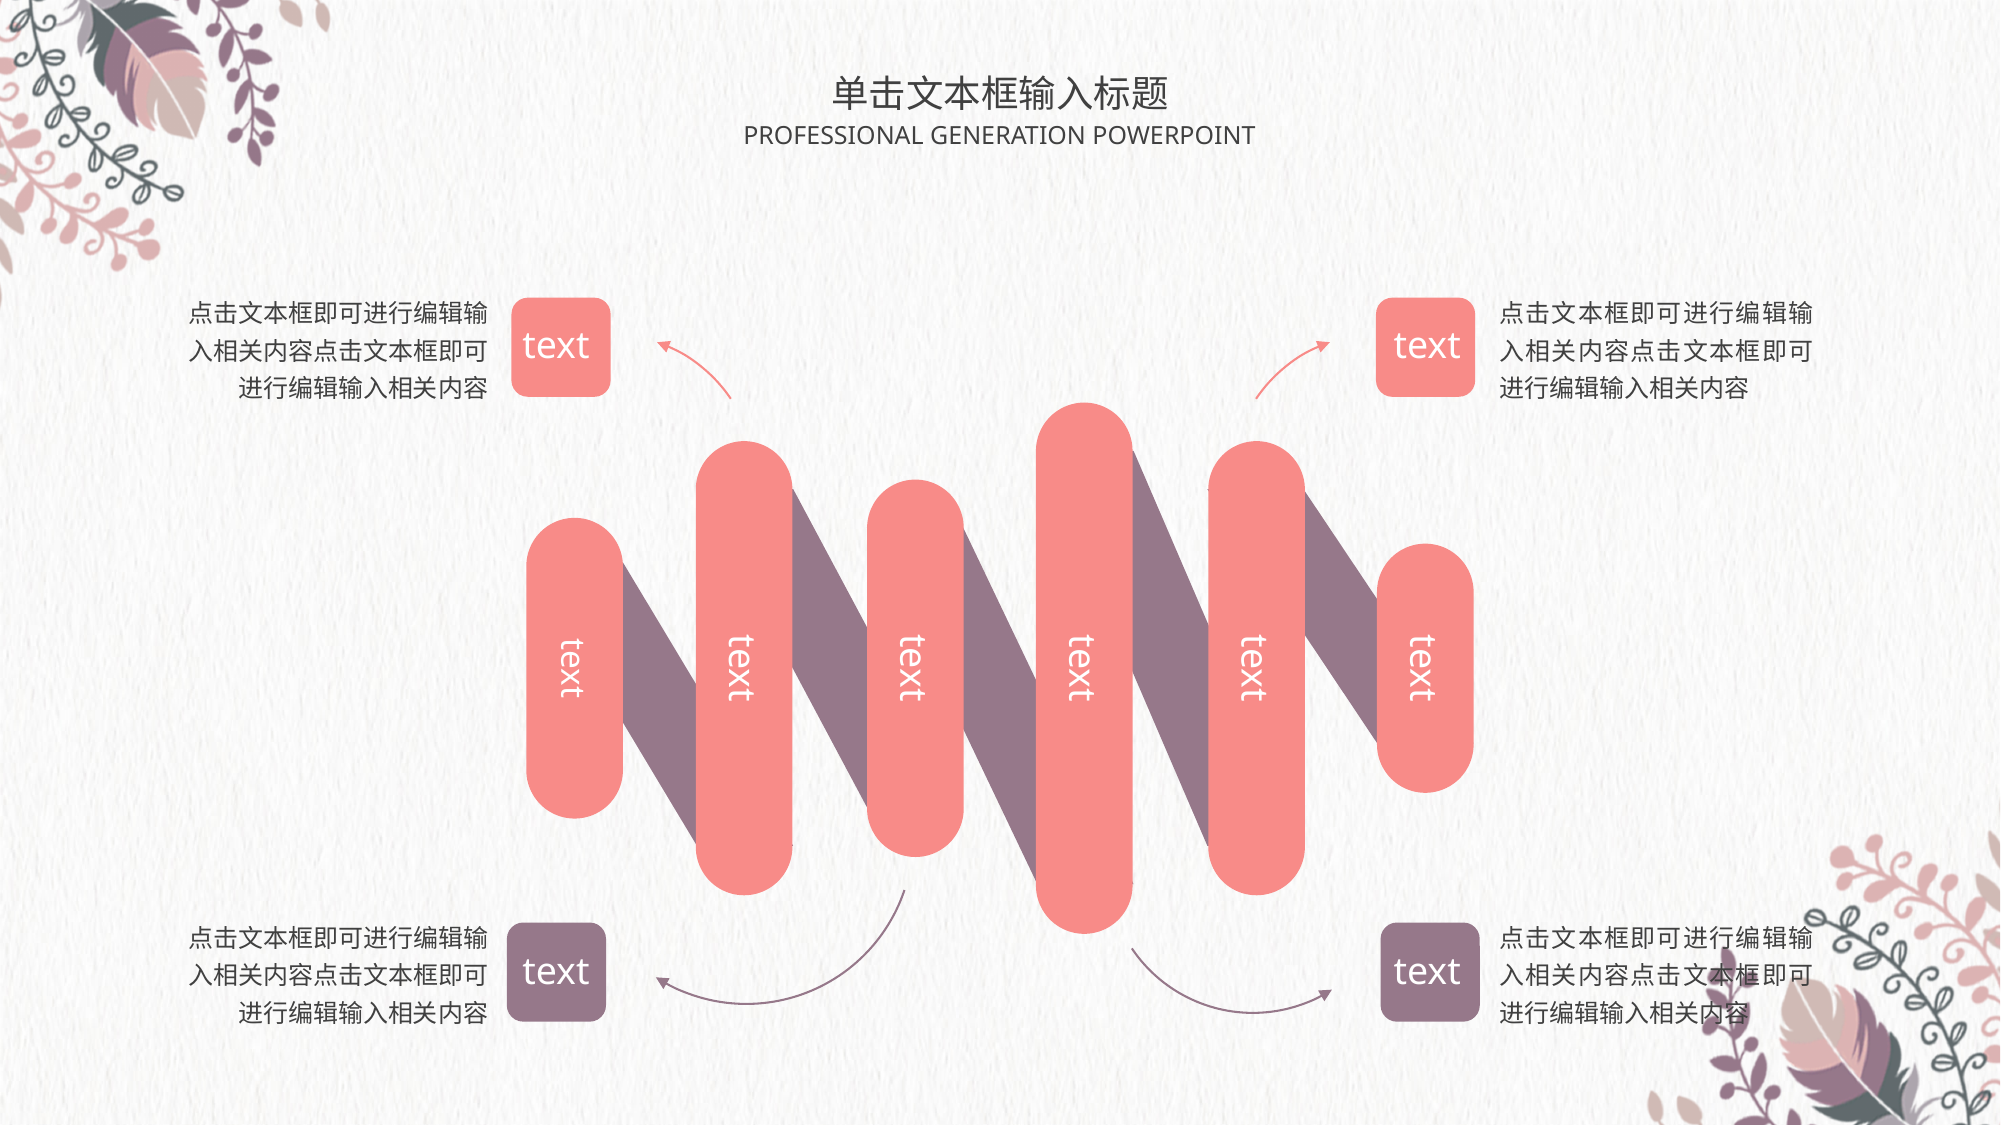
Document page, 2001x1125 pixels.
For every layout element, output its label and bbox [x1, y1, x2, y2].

picture [0, 0, 2000, 1125]
text_box [526, 450, 1474, 885]
text_box [651, 39, 1349, 158]
